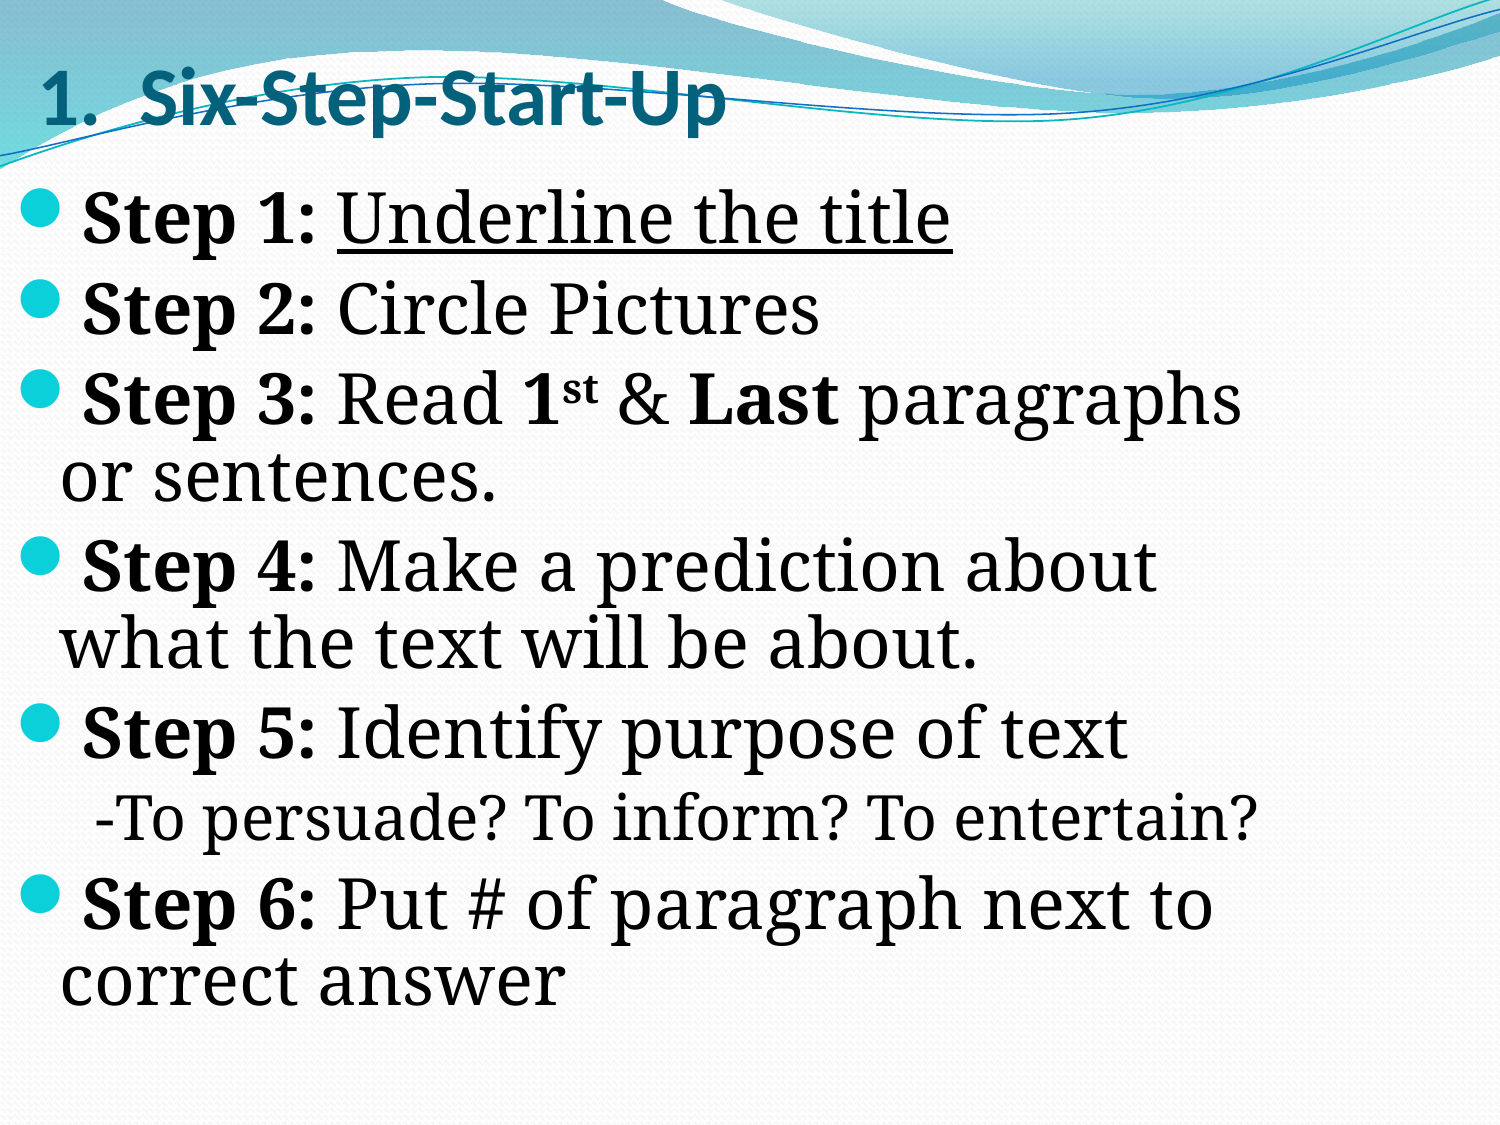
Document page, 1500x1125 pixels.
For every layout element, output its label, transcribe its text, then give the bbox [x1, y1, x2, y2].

list Step 1: Underline the title Step 2: Circle Pictures Step 3: Read 1st & Last paragraphs or sentences. Step 4: Make a prediction about what the text will be about. Step 5: Identify purpose of text -To persuade? To inform? To entertain? Step 6: Put # of paragraph next to correct answer [0, 174, 1288, 1125]
title 1. Six-Step-Start-Up [37, 74, 1265, 143]
